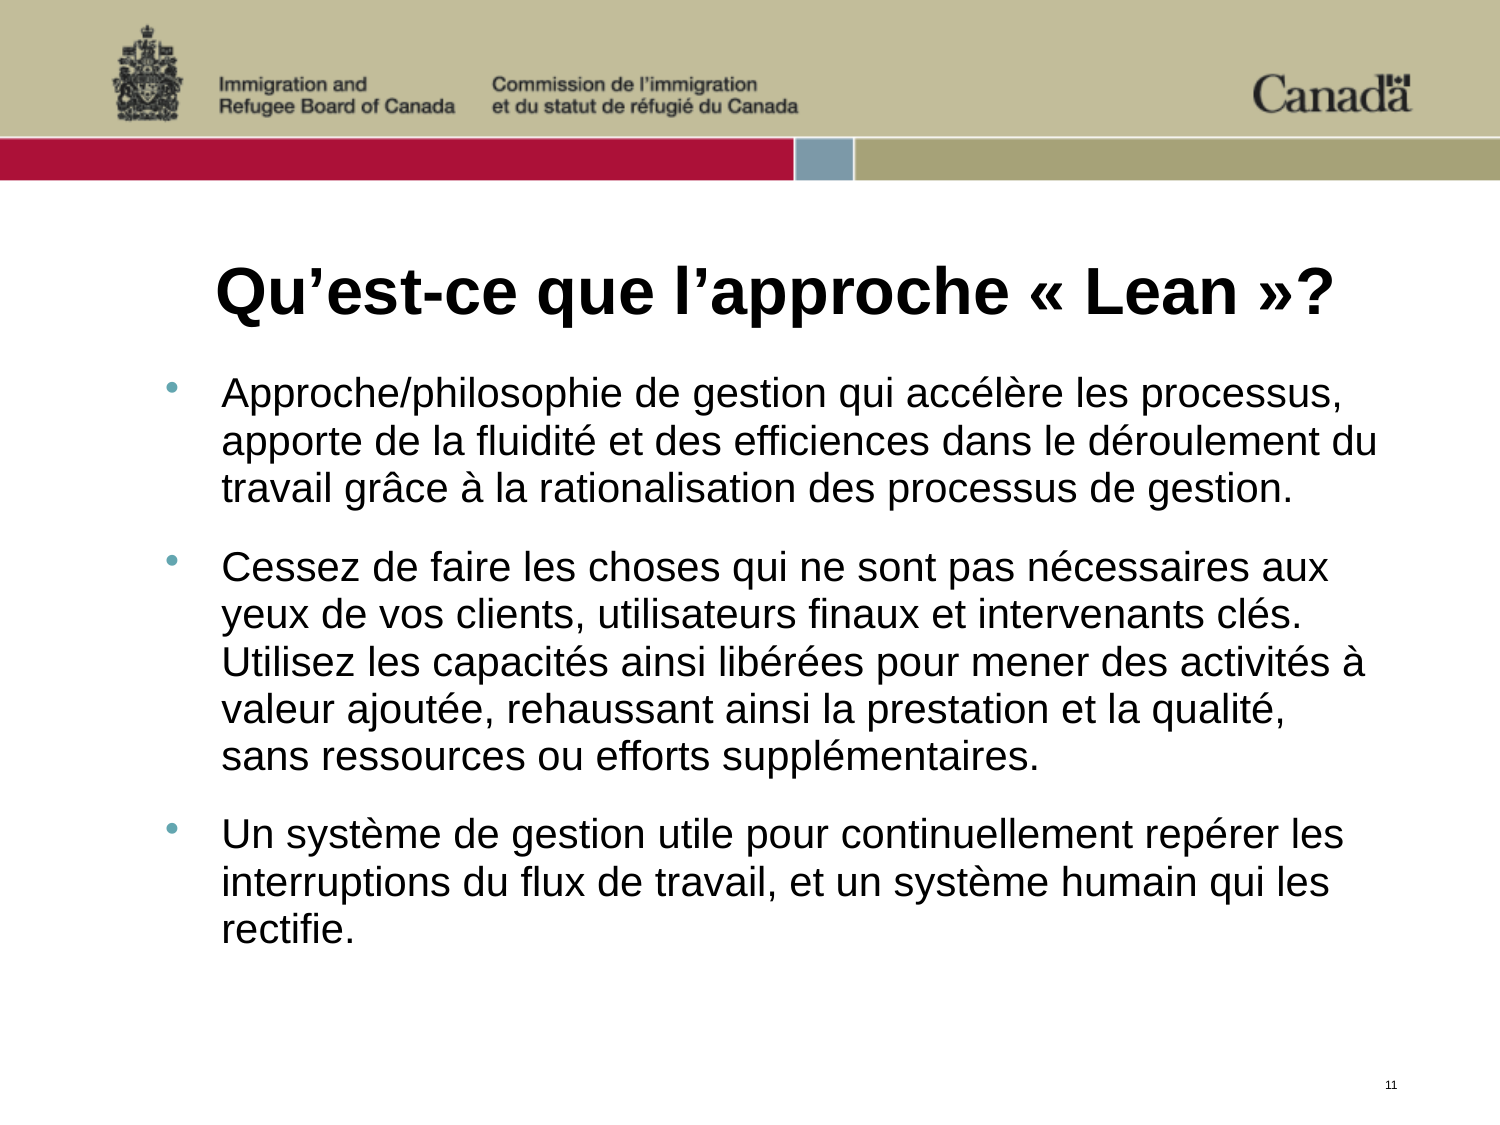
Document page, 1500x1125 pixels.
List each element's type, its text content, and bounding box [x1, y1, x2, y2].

picture [0, 0, 1500, 1125]
list Approche/philosophie de gestion qui accélère les processus, apporte de la fluidité et des efficiences dans le déroulement du travail grâce à la rationalisation des processus de gestion. Cessez de faire les choses qui ne sont pas nécessaires aux yeux de vos clients, utilisateurs finaux et intervenants clés. Utilisez les capacités ainsi libérées pour mener des activités à valeur ajoutée, rehaussant ainsi la prestation et la qualité, sans ressources ou efforts supplémentaires. Un système de gestion utile pour continuellement repérer les interruptions du flux de travail, et un système humain qui les rectifie. [150, 362, 1400, 900]
title Qu’est-ce que l’approche « Lean »? [200, 237, 1413, 425]
slide_number 11 [1099, 1024, 1413, 1101]
